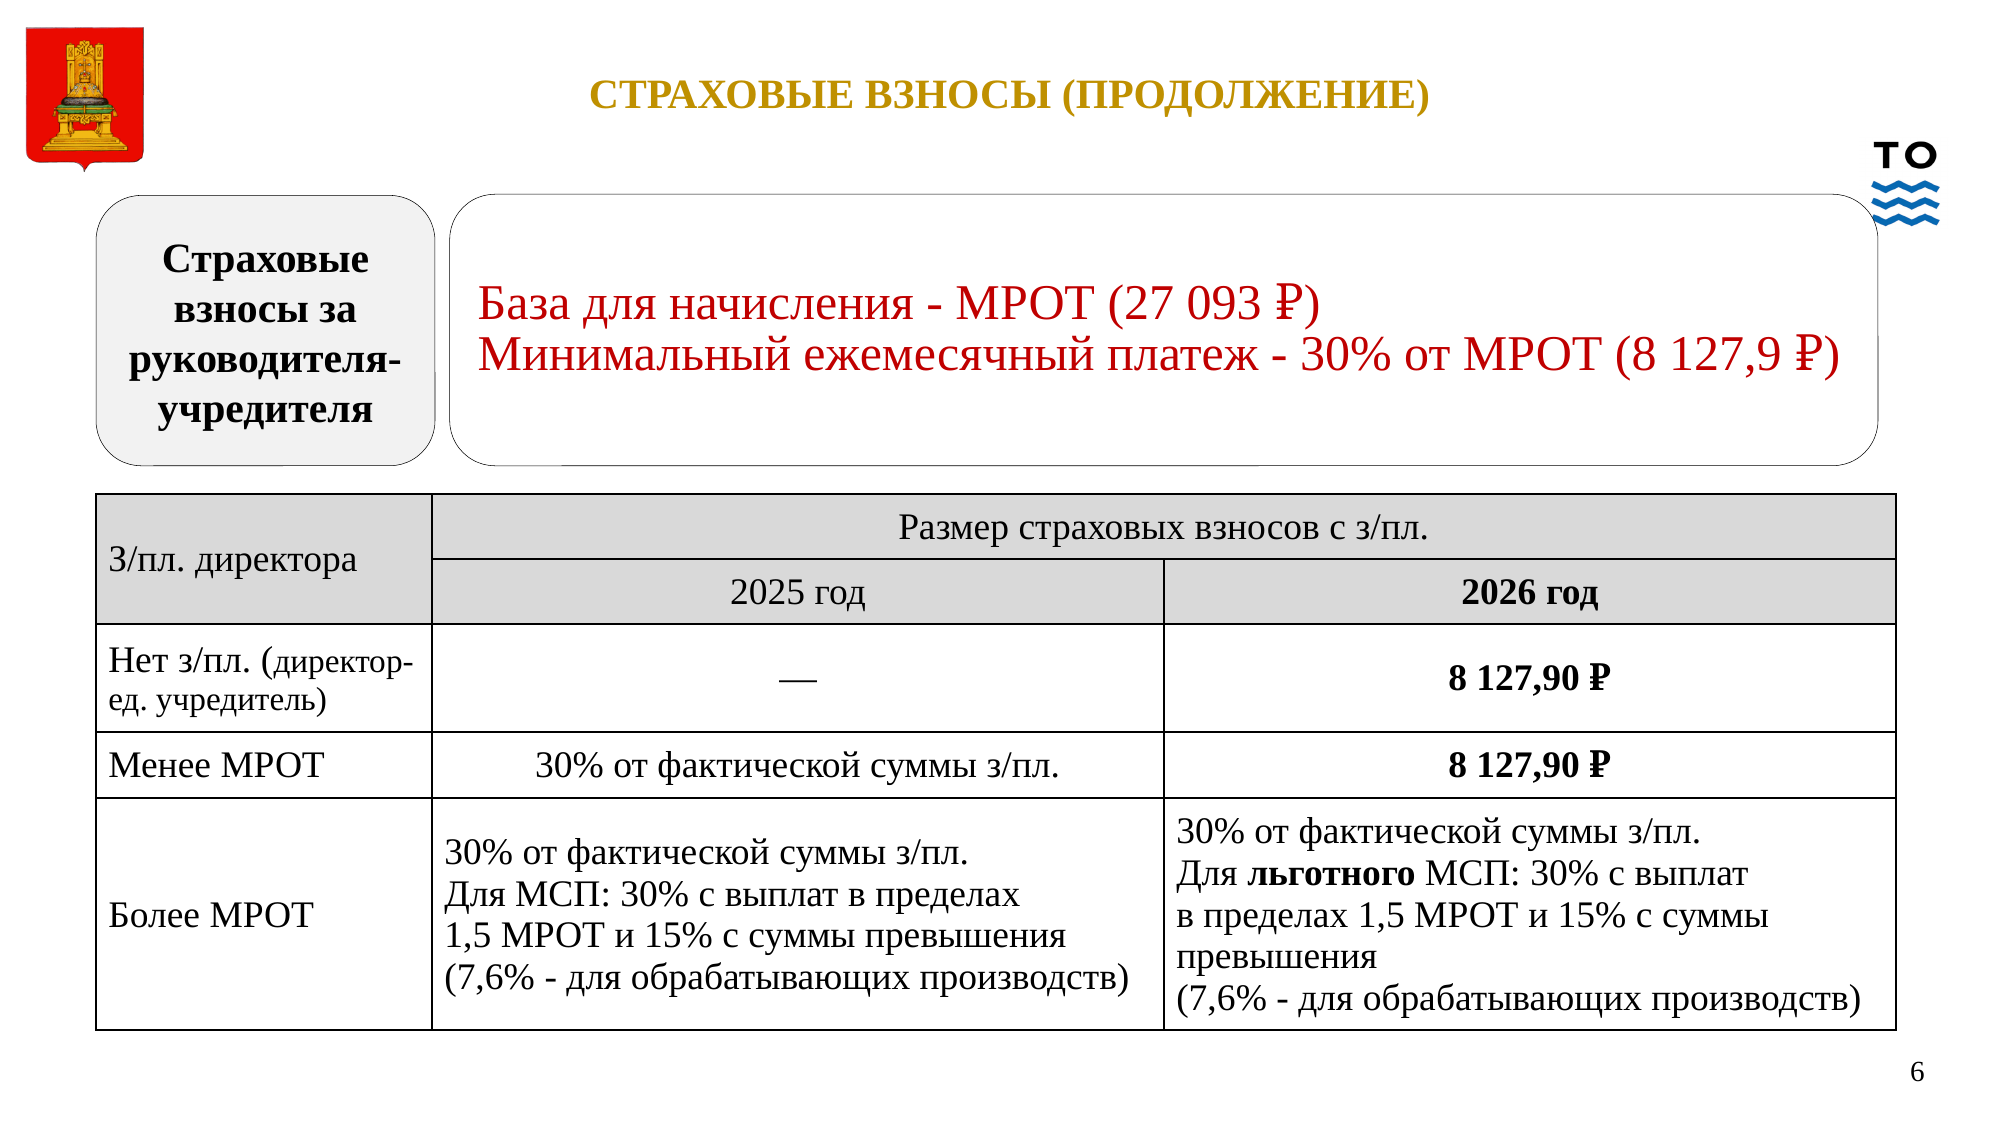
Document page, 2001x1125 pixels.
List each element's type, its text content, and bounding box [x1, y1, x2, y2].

table_cell 2025 год [433, 560, 1163, 623]
table_header Размер страховых взносов с з/пл. [433, 495, 1895, 558]
table_cell Нет з/пл. (директор-ед. учредитель) [97, 625, 431, 731]
picture [1859, 136, 1949, 229]
text_box Страховые взносы за руководителя-учредителя [93, 193, 438, 468]
slide_number 6 [1543, 1047, 1940, 1093]
text_box База для начисления - МРОТ (27 093 ₽) Минимальный ежемесячный платеж - 30% от МРОТ (8 127,9 ₽) [447, 192, 1881, 468]
table_cell — [433, 625, 1163, 731]
table_cell 30% от фактической суммы з/пл. Для льготного МСП: 30% с выплат в пределах 1,5 МРОТ и 15% с суммы превышения (7,6% - для обрабатывающих производств) [1165, 799, 1895, 1029]
table_cell 30% от фактической суммы з/пл. [433, 733, 1163, 797]
table_cell Более МРОТ [97, 799, 431, 1029]
table_cell 8 127,90 ₽ [1165, 625, 1895, 731]
table_cell 2026 год [1165, 560, 1895, 623]
table_cell 30% от фактической суммы з/пл. Для МСП: 30% с выплат в пределах 1,5 МРОТ и 15% с суммы превышения (7,6% - для обрабатывающих производств) [433, 799, 1163, 1029]
text_box СТРАХОВЫЕ ВЗНОСЫ (ПРОДОЛЖЕНИЕ) [159, 40, 1860, 144]
table_cell 8 127,90 ₽ [1165, 733, 1895, 797]
table_header З/пл. директора [97, 495, 431, 623]
picture [23, 19, 152, 180]
table_cell Менее МРОТ [97, 733, 431, 797]
